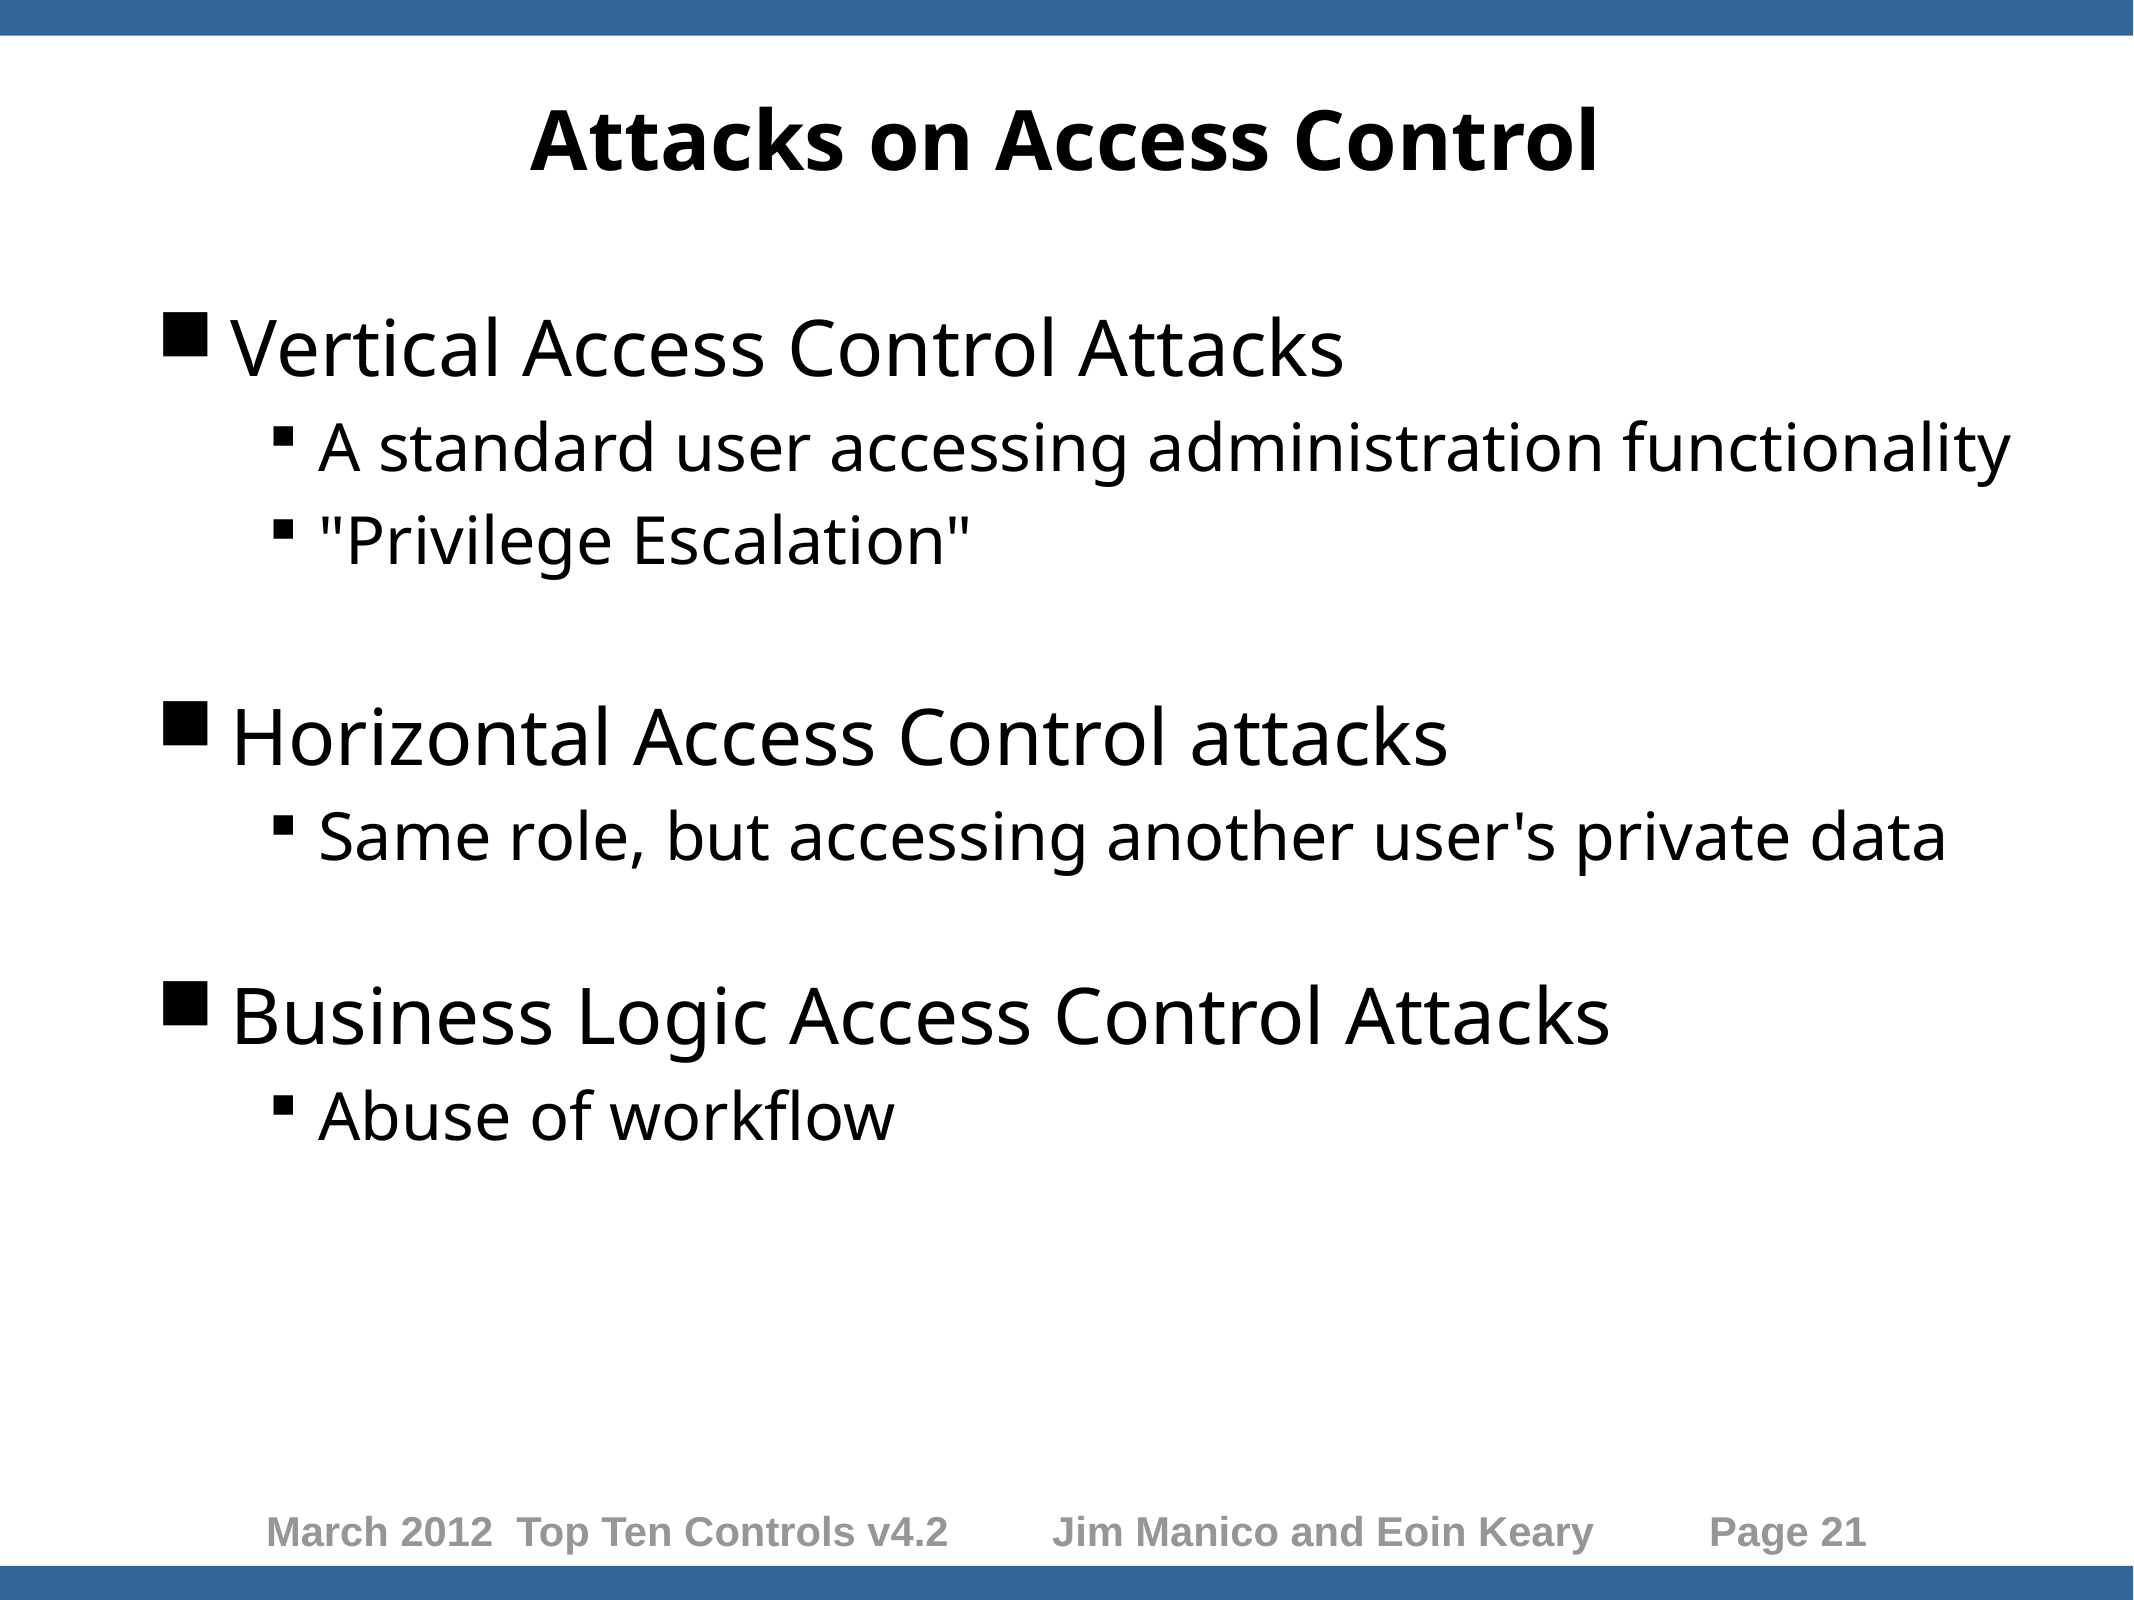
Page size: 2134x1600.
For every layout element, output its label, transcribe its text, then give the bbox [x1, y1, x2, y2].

title Attacks on Access Control [0, 37, 2134, 237]
list Vertical Access Control Attacks A standard user accessing administration functionality "Privilege Escalation" Horizontal Access Control attacks Same role, but accessing another user's private data Business Logic Access Control Attacks Abuse of workflow [134, 287, 2055, 1273]
